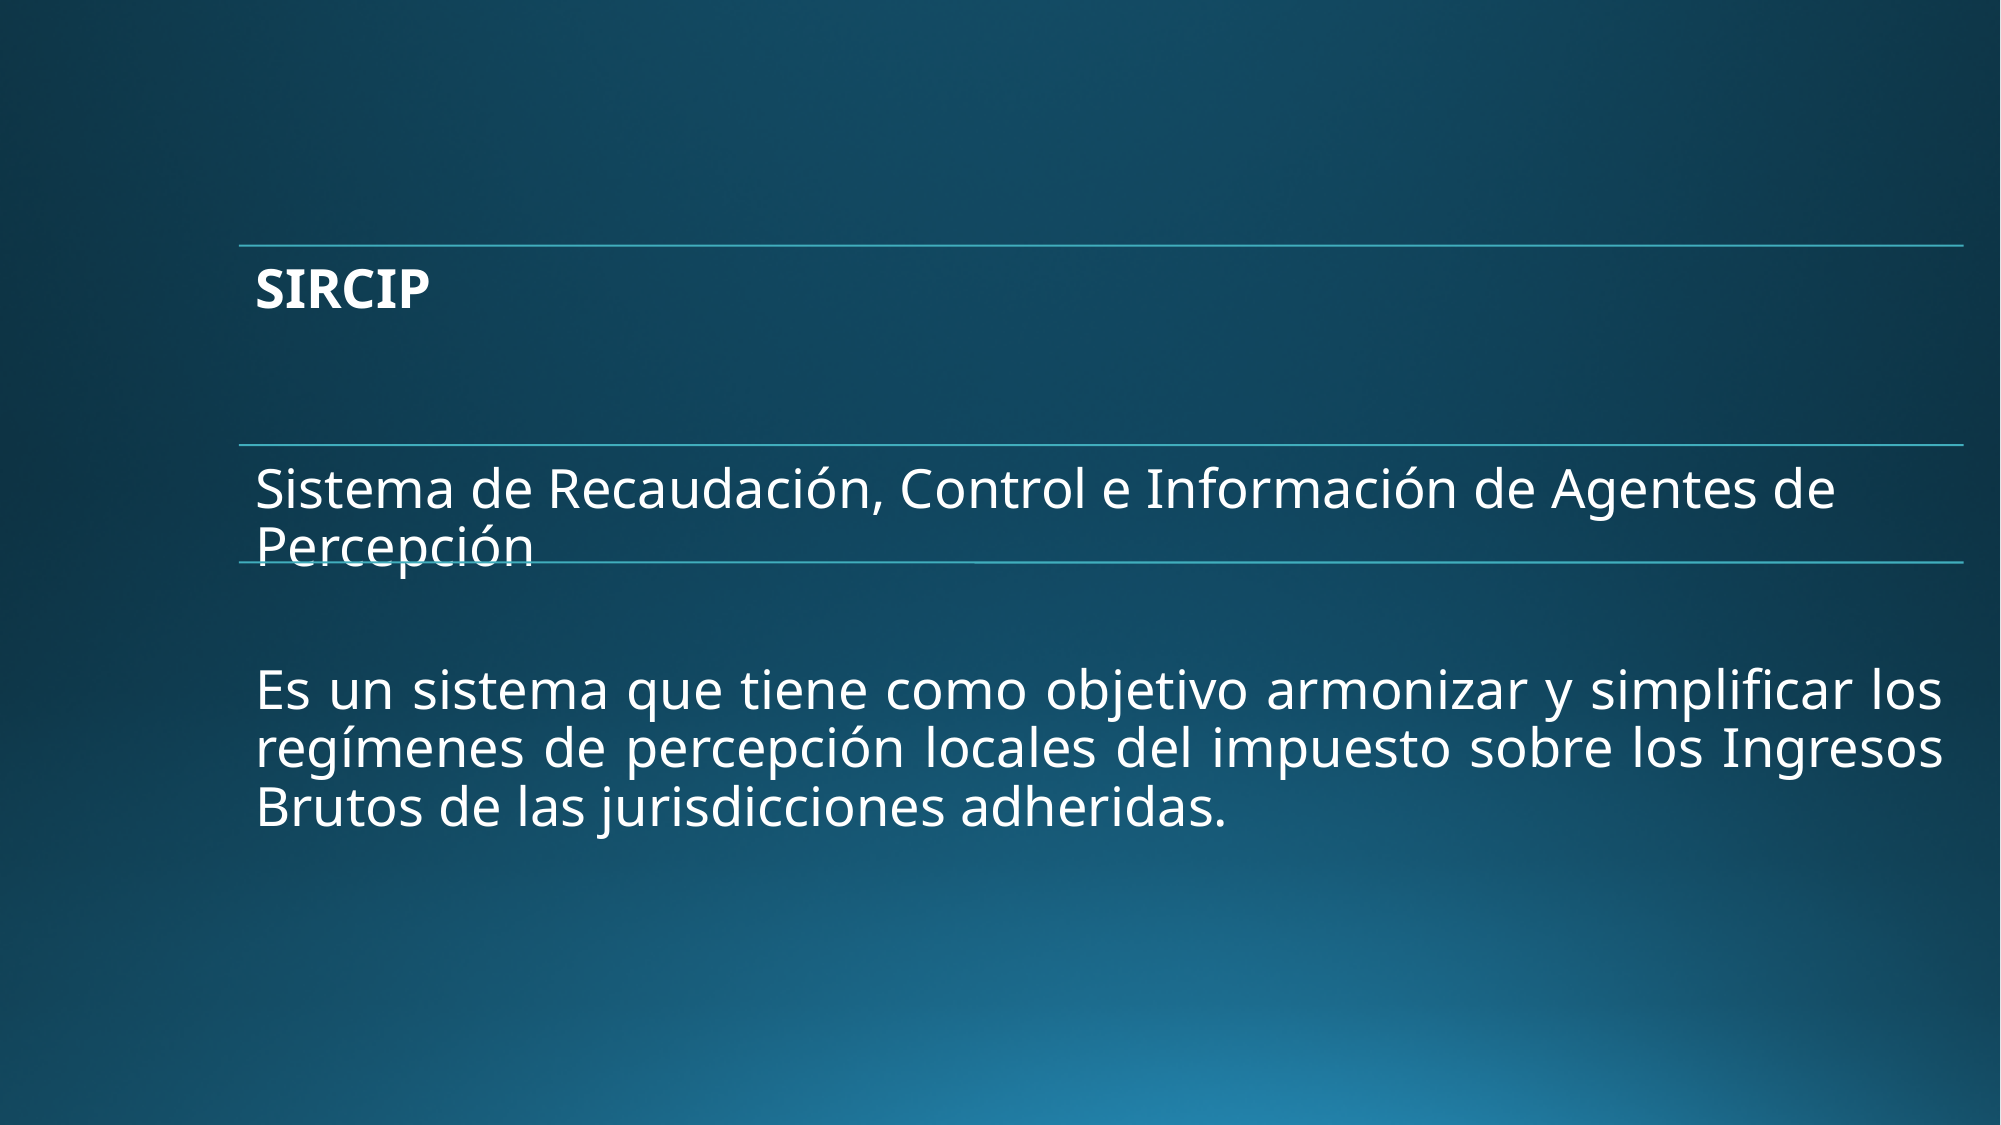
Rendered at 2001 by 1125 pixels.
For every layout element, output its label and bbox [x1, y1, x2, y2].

picture [0, 0, 2001, 1125]
text_box [238, 245, 1964, 962]
